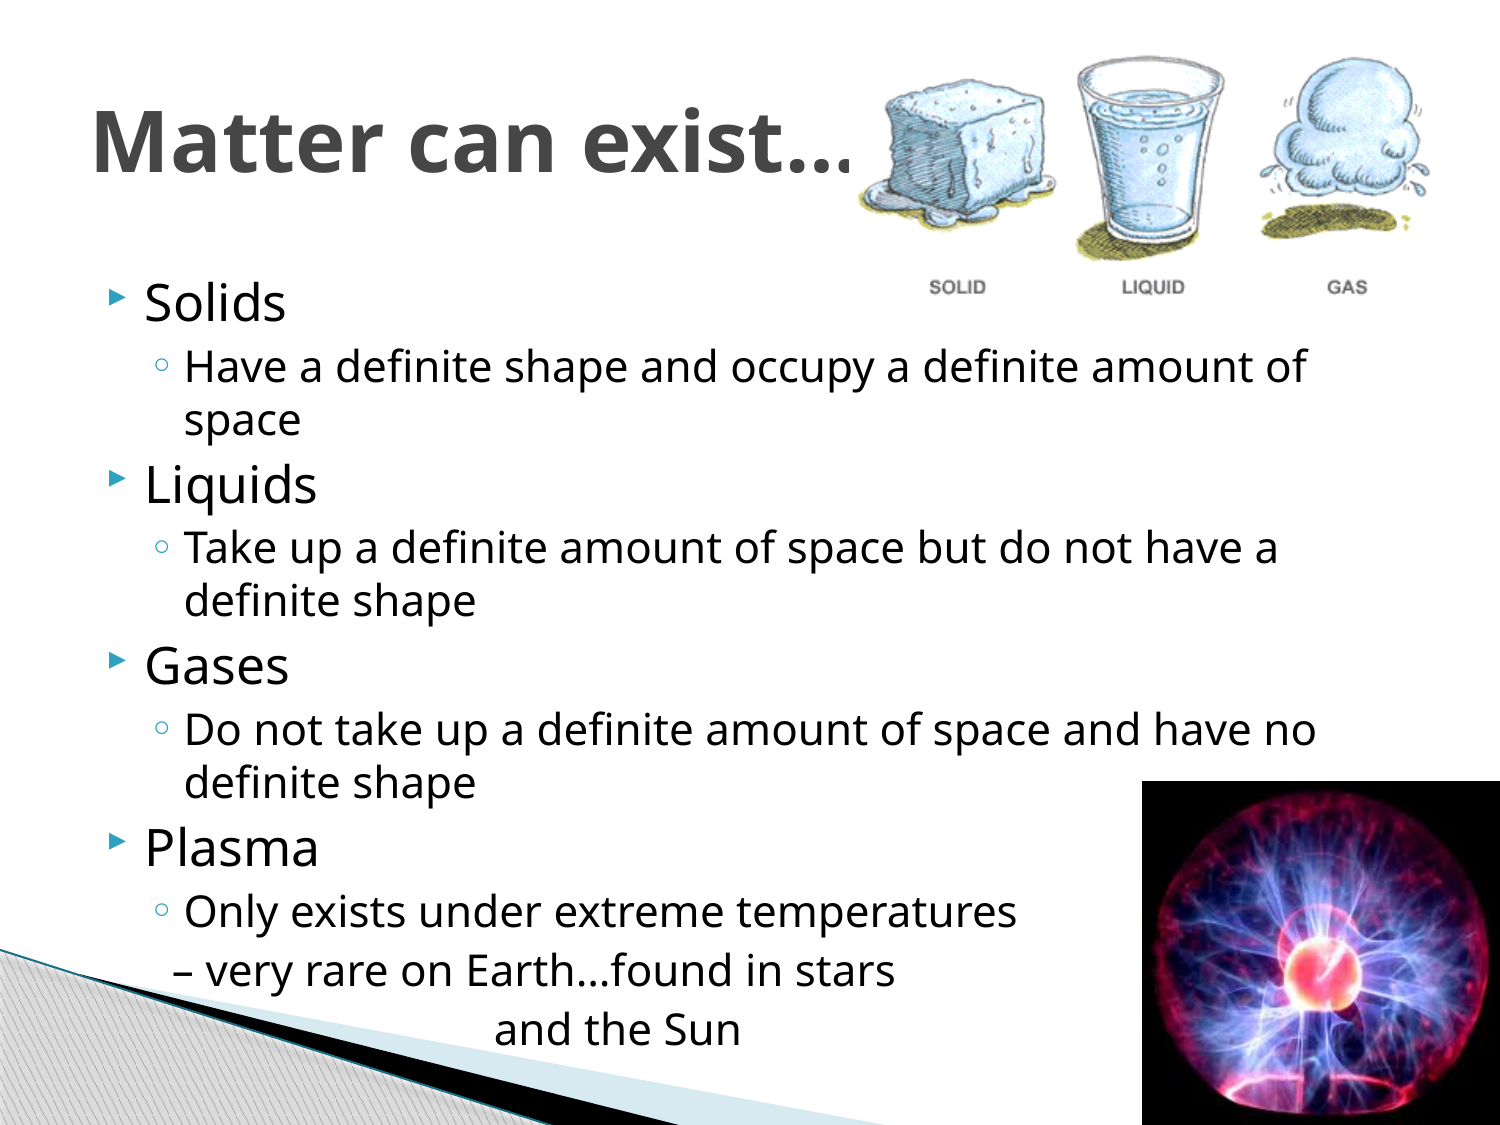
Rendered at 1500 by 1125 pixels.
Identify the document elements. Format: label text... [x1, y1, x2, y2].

title Matter can exist… [75, 45, 843, 233]
list Solids Have a definite shape and occupy a definite amount of space Liquids Take up a definite amount of space but do not have a definite shape Gases Do not take up a definite amount of space and have no definite shape Plasma Only exists under extreme temperatures – very rare on Earth…found in stars and the Sun [75, 262, 1425, 1063]
picture [1141, 780, 1500, 1125]
picture [849, 37, 1444, 319]
